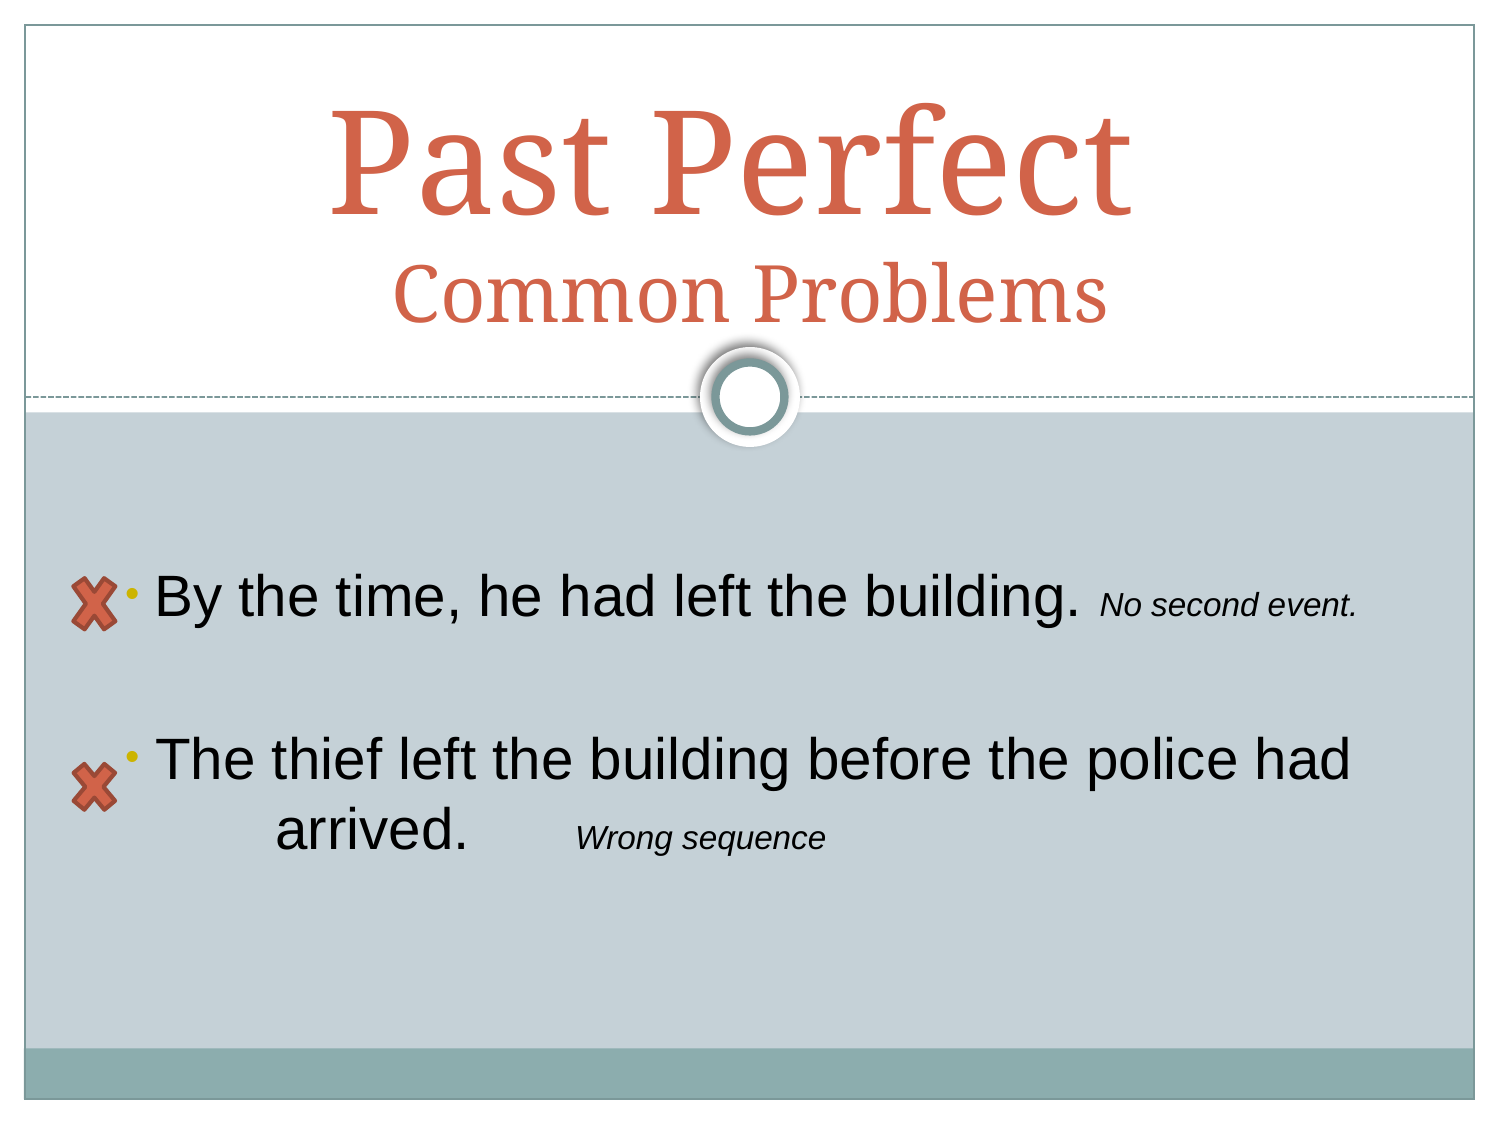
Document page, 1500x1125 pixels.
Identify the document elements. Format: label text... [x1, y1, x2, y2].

subtitle By the time, he had left the building. No second event. The thief left the building before the police had arrived. Wrong sequence [35, 550, 1465, 950]
text_box [71, 761, 118, 812]
title Past Perfect Common Problems [112, 62, 1388, 446]
text_box [71, 576, 118, 632]
